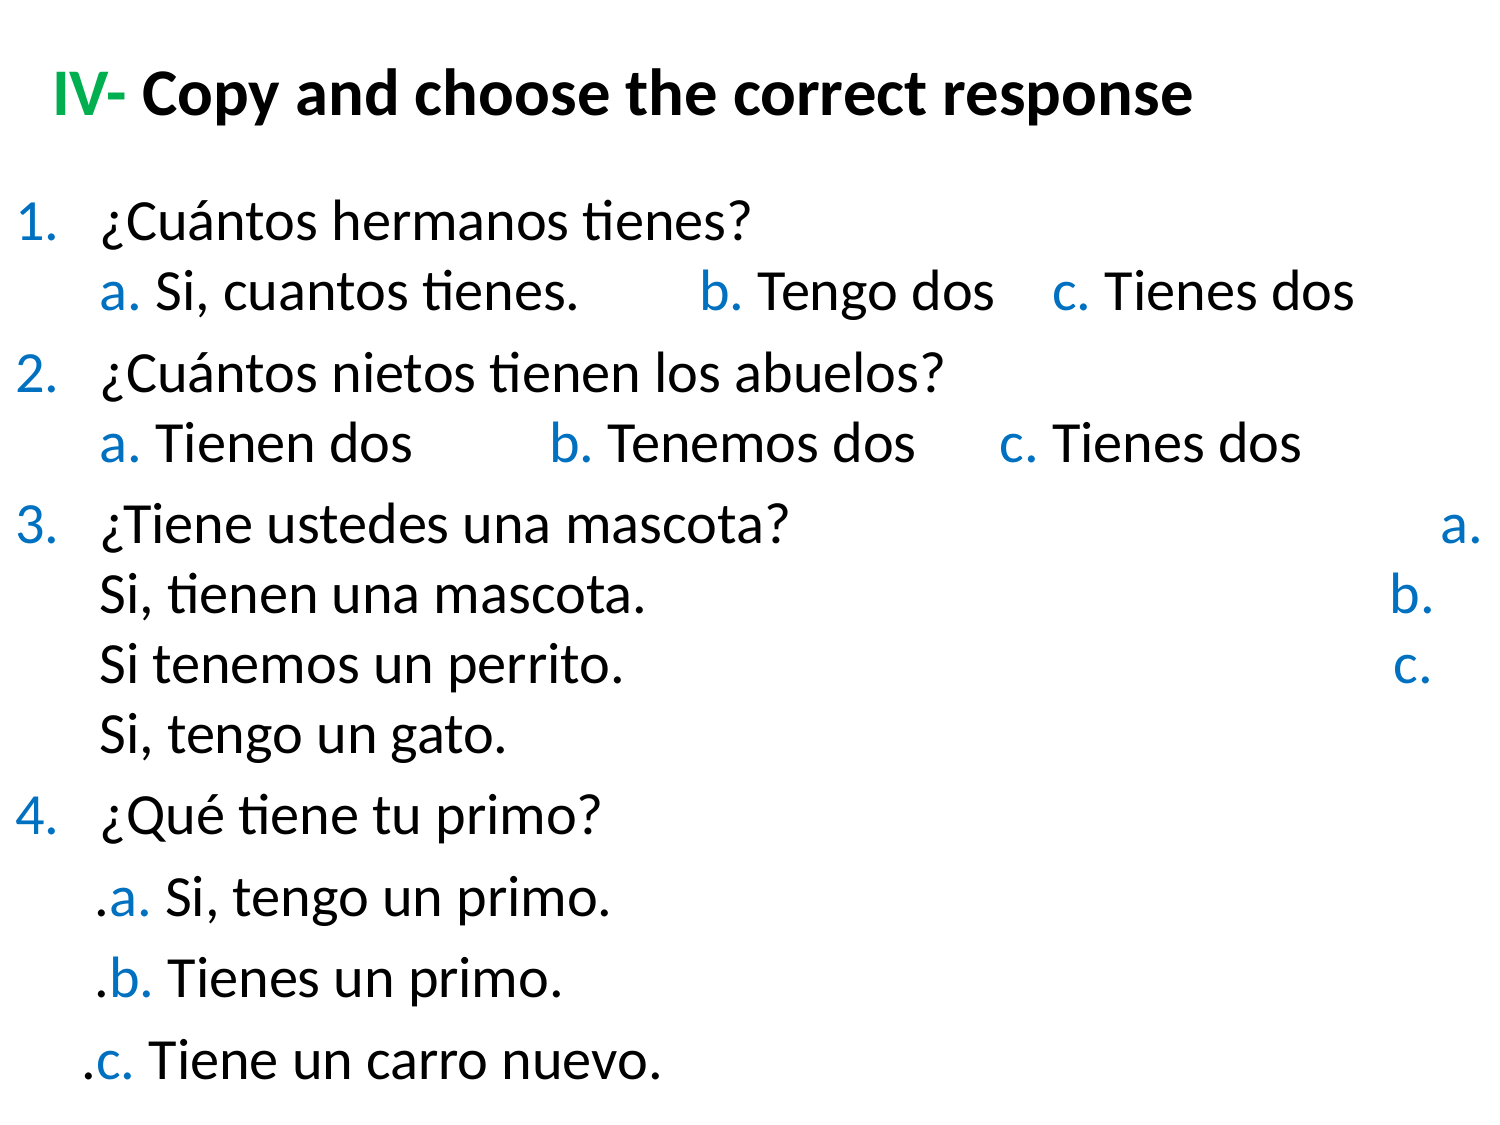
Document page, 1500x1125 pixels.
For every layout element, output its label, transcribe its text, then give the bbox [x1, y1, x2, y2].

text_box IV- Copy and choose the correct response [37, 41, 1500, 137]
list ¿Cuántos hermanos tienes? a. Si, cuantos tienes. b. Tengo dos c. Tienes dos ¿Cuántos nietos tienen los abuelos? a. Tienen dos b. Tenemos dos c. Tienes dos ¿Tiene ustedes una mascota? a. Si, tienen una mascota. b. Si tenemos un perrito. c. Si, tengo un gato. ¿Qué tiene tu primo? .a. Si, tengo un primo. .b. Tienes un primo. .c. Tiene un carro nuevo. [0, 174, 1500, 1125]
